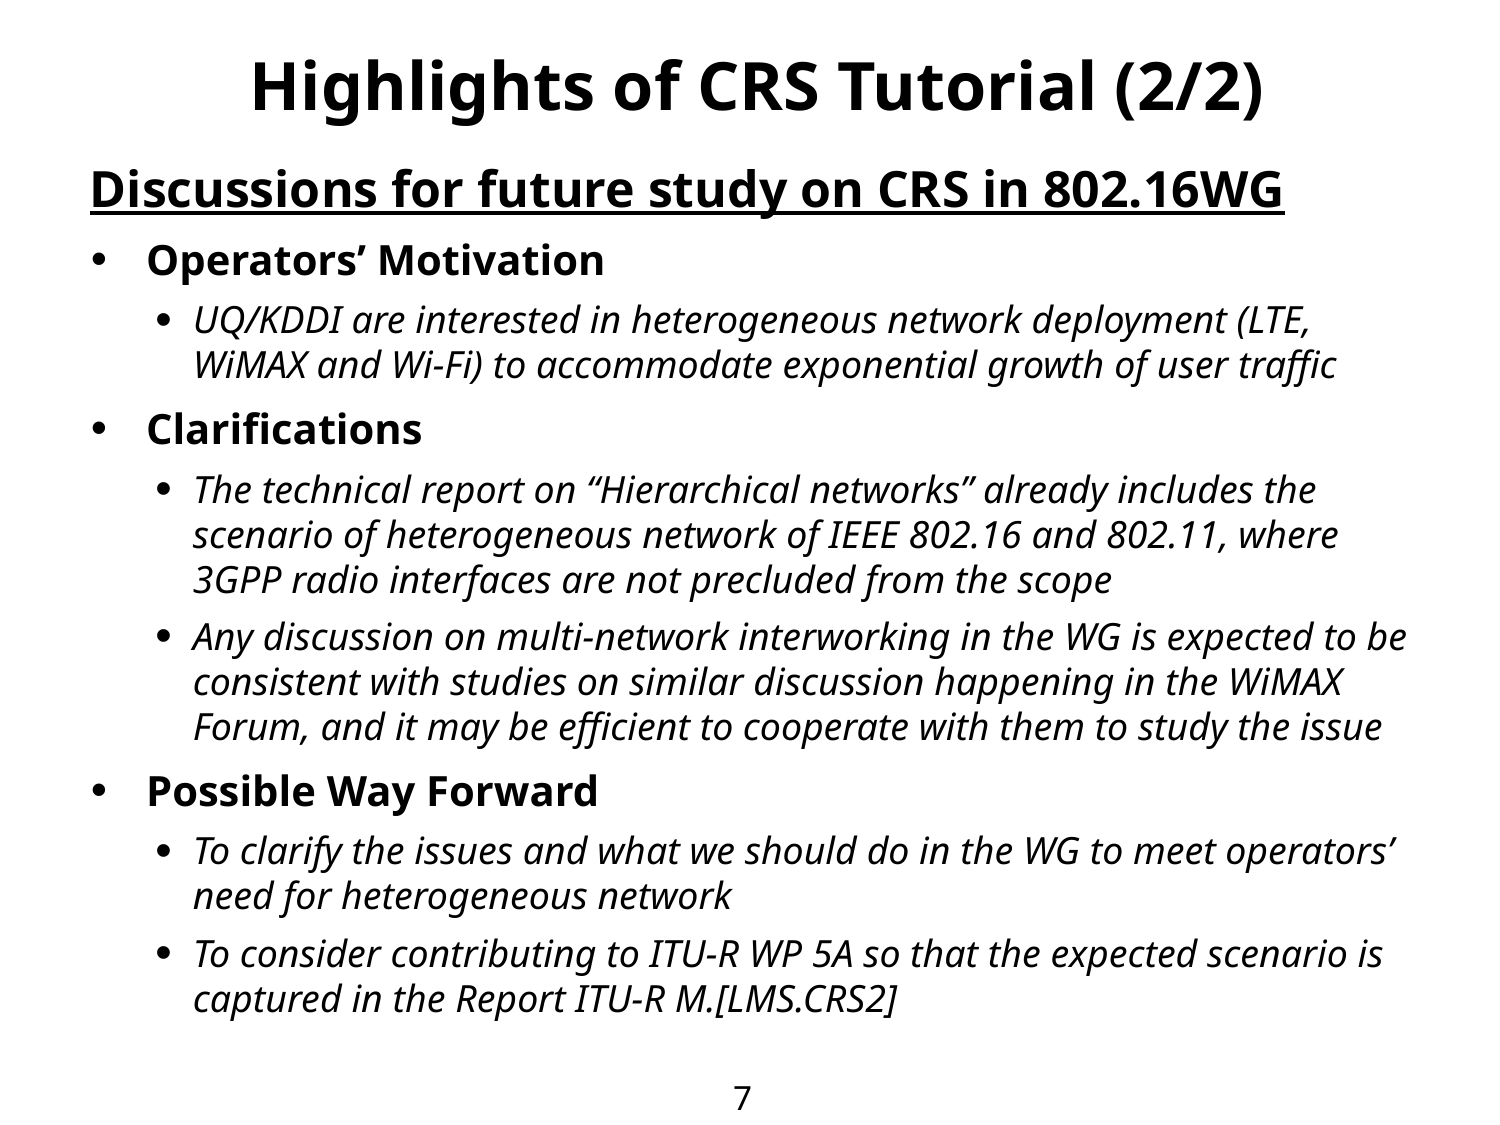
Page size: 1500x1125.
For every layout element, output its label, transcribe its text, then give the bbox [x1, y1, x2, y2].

text_box Discussions for future study on CRS in 802.16WG Operators’ Motivation UQ/KDDI are interested in heterogeneous network deployment (LTE, WiMAX and Wi-Fi) to accommodate exponential growth of user traffic Clarifications The technical report on “Hierarchical networks” already includes the scenario of heterogeneous network of IEEE 802.16 and 802.11, where 3GPP radio interfaces are not precluded from the scope Any discussion on multi-network interworking in the WG is expected to be consistent with studies on similar discussion happening in the WiMAX Forum, and it may be efficient to cooperate with them to study the issue Possible Way Forward To clarify the issues and what we should do in the WG to meet operators’ need for heterogeneous network To consider contributing to ITU-R WP 5A so that the expected scenario is captured in the Report ITU-R M.[LMS.CRS2] [74, 149, 1425, 1063]
title Highlights of CRS Tutorial (2/2) [75, 36, 1425, 149]
